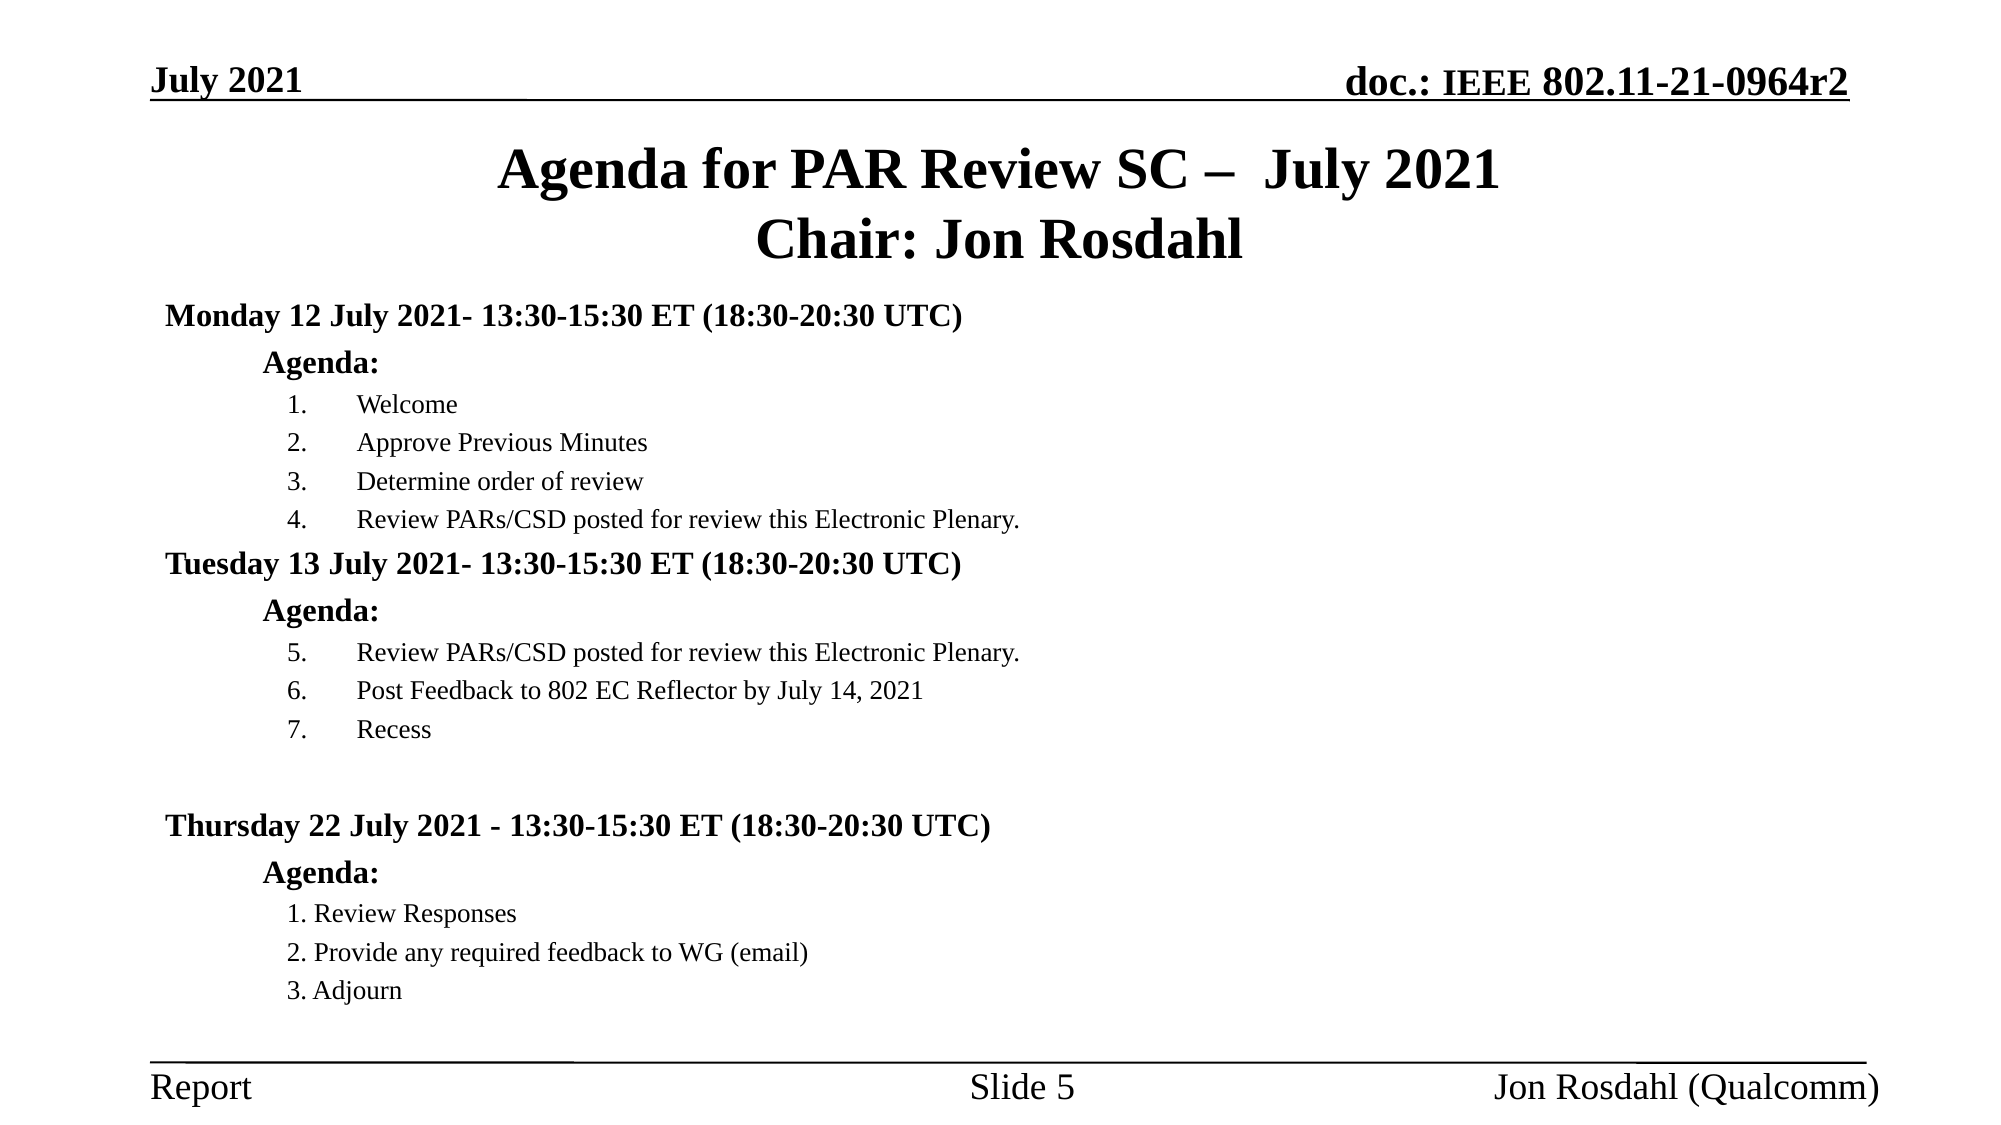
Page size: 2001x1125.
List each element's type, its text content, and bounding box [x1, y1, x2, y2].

list Monday 12 July 2021- 13:30-15:30 ET (18:30-20:30 UTC) Agenda: Welcome Approve Previous Minutes Determine order of review Review PARs/CSD posted for review this Electronic Plenary. Tuesday 13 July 2021- 13:30-15:30 ET (18:30-20:30 UTC) Agenda: Review PARs/CSD posted for review this Electronic Plenary. Post Feedback to 802 EC Reflector by July 14, 2021 Recess Thursday 22 July 2021 - 13:30-15:30 ET (18:30-20:30 UTC) Agenda: 1. Review Responses 2. Provide any required feedback to WG (email) 3. Adjourn [149, 285, 1850, 1024]
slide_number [149, 49, 431, 100]
text_box Draft Agenda: [373, 210, 835, 286]
title Agenda for PAR Review SC – July 2021 Chair: Jon Rosdahl [149, 112, 1850, 285]
slide_number Slide 5 [950, 1061, 1095, 1125]
footer Jon Rosdahl (Qualcomm) [1436, 1061, 1881, 1108]
